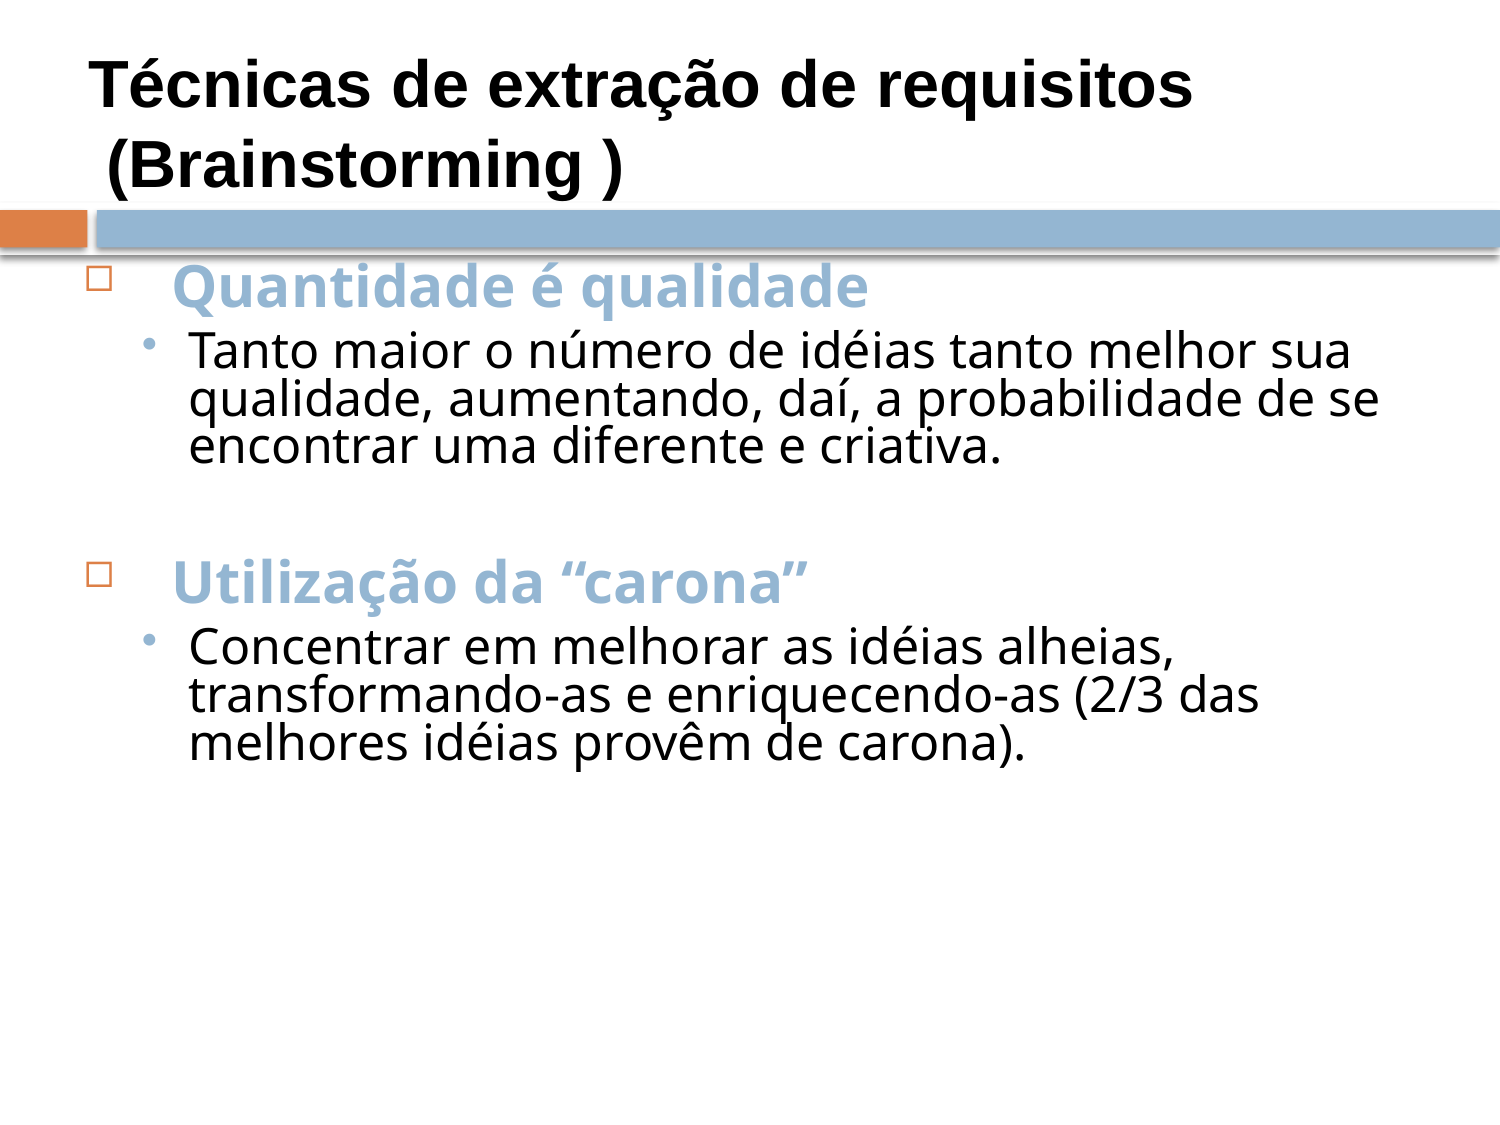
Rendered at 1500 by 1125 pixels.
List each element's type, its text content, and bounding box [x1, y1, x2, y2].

list Quantidade é qualidade Tanto maior o número de idéias tanto melhor sua qualidade, aumentando, daí, a probabilidade de se encontrar uma diferente e criativa. Utilização da “carona” Concentrar em melhorar as idéias alheias, transformando-as e enriquecendo-as (2/3 das melhores idéias provêm de carona). [69, 255, 1438, 1035]
text_box Técnicas de extração de requisitos (Brainstorming ) [73, 81, 1349, 208]
